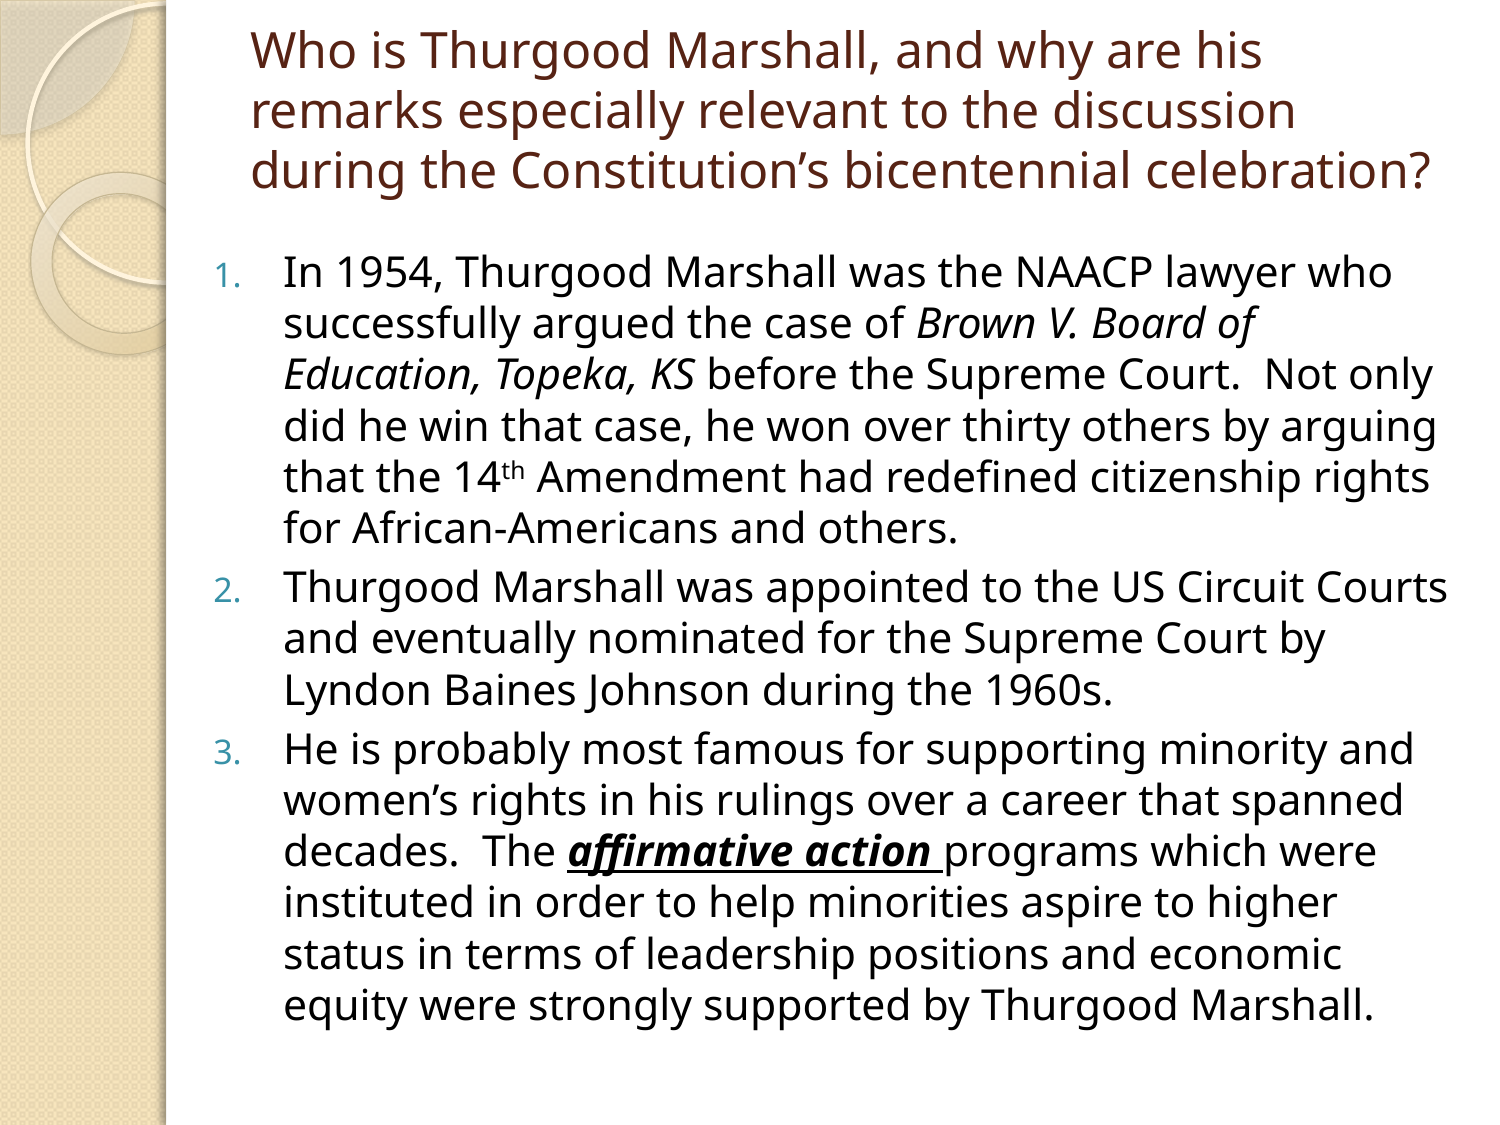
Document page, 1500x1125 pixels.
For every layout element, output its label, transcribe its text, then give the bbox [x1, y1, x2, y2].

title Who is Thurgood Marshall, and why are his remarks especially relevant to the discussion during the Constitution’s bicentennial celebration? [235, 45, 1466, 233]
list In 1954, Thurgood Marshall was the NAACP lawyer who successfully argued the case of Brown V. Board of Education, Topeka, KS before the Supreme Court. Not only did he win that case, he won over thirty others by arguing that the 14th Amendment had redefined citizenship rights for African-Americans and others. Thurgood Marshall was appointed to the US Circuit Courts and eventually nominated for the Supreme Court by Lyndon Baines Johnson during the 1960s. He is probably most famous for supporting minority and women’s rights in his rulings over a career that spanned decades. The affirmative action programs which were instituted in order to help minorities aspire to higher status in terms of leadership positions and economic equity were strongly supported by Thurgood Marshall. [187, 237, 1466, 1088]
